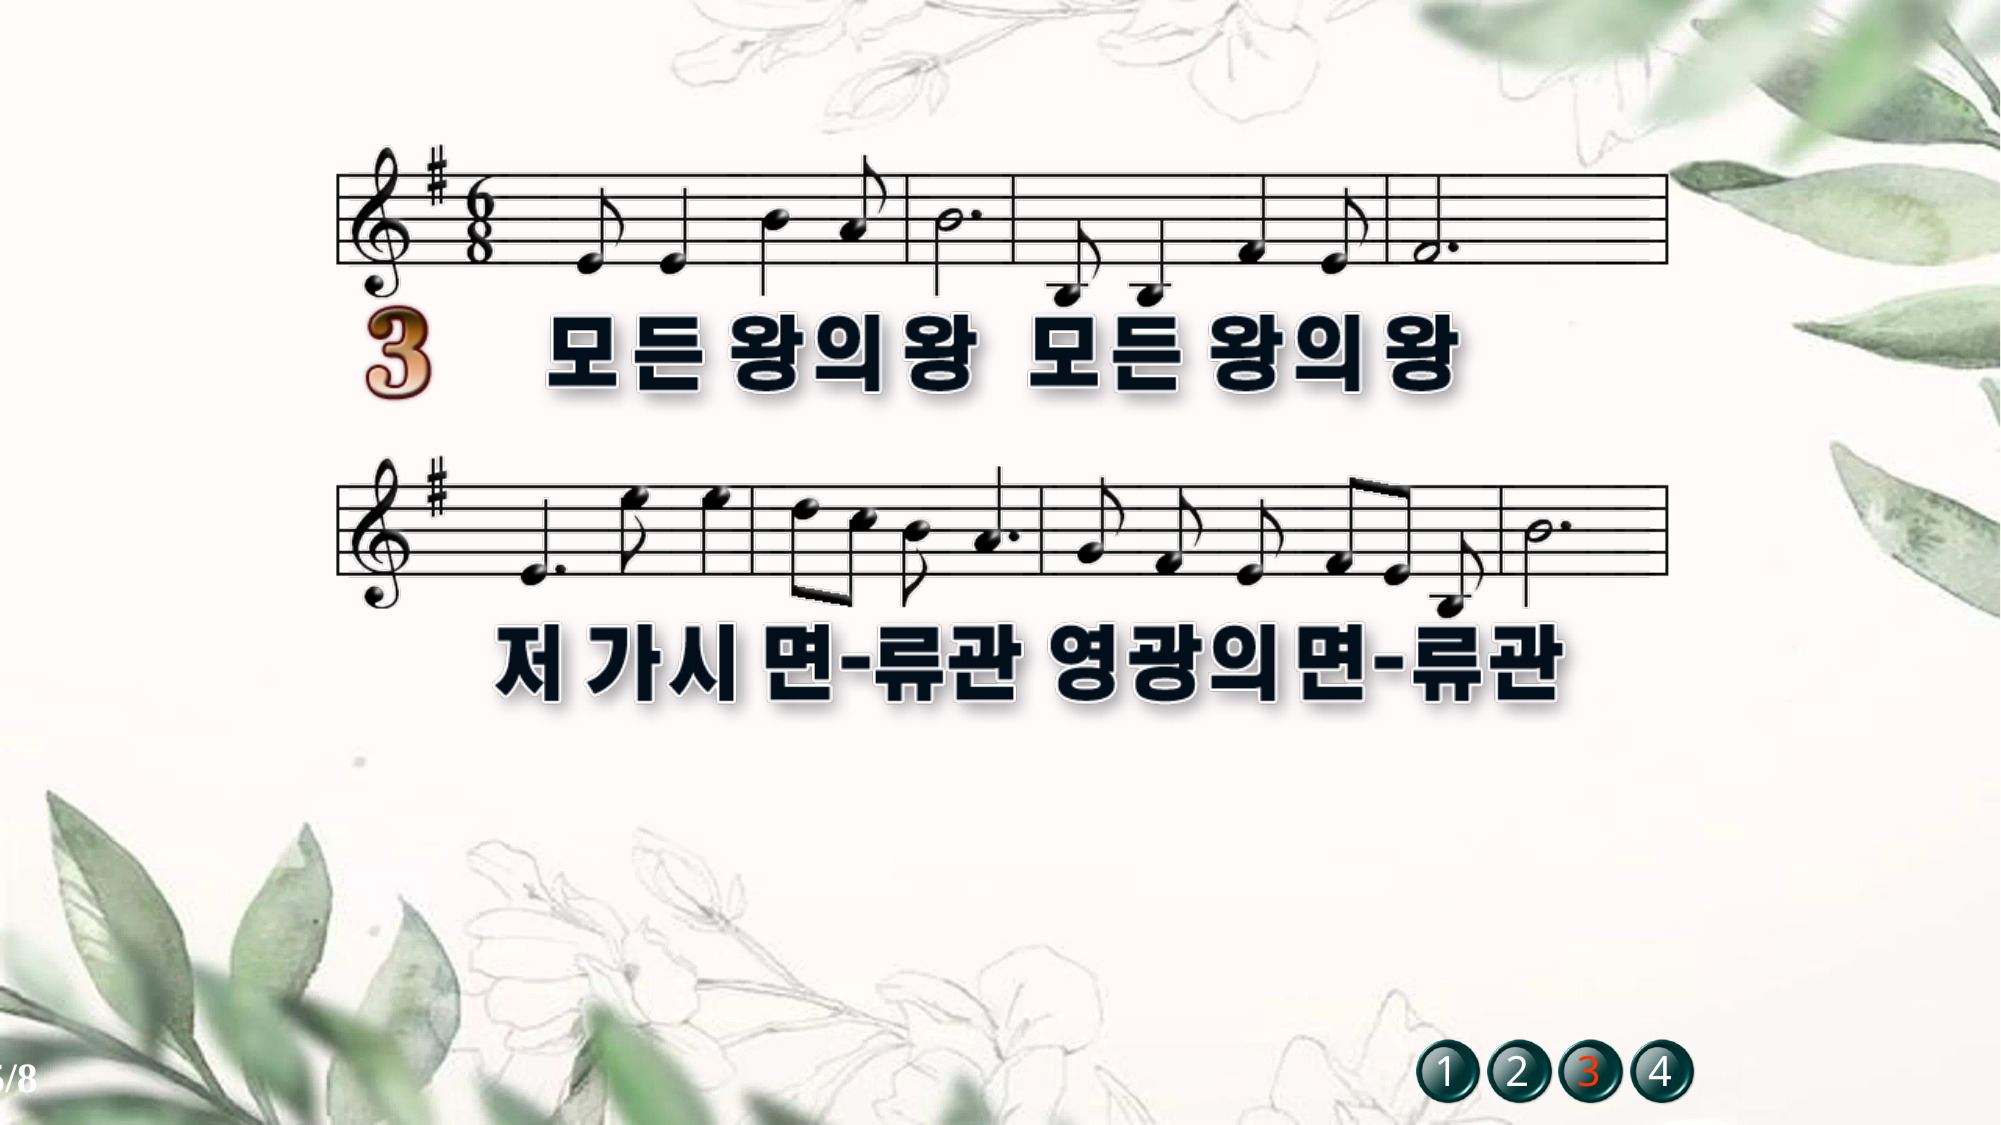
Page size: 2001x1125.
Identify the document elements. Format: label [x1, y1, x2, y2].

text_box [1555, 1035, 1626, 1106]
picture [0, 0, 2001, 1125]
text_box [1627, 1035, 1697, 1106]
text_box [1413, 1035, 1484, 1106]
text_box [1484, 1035, 1555, 1106]
